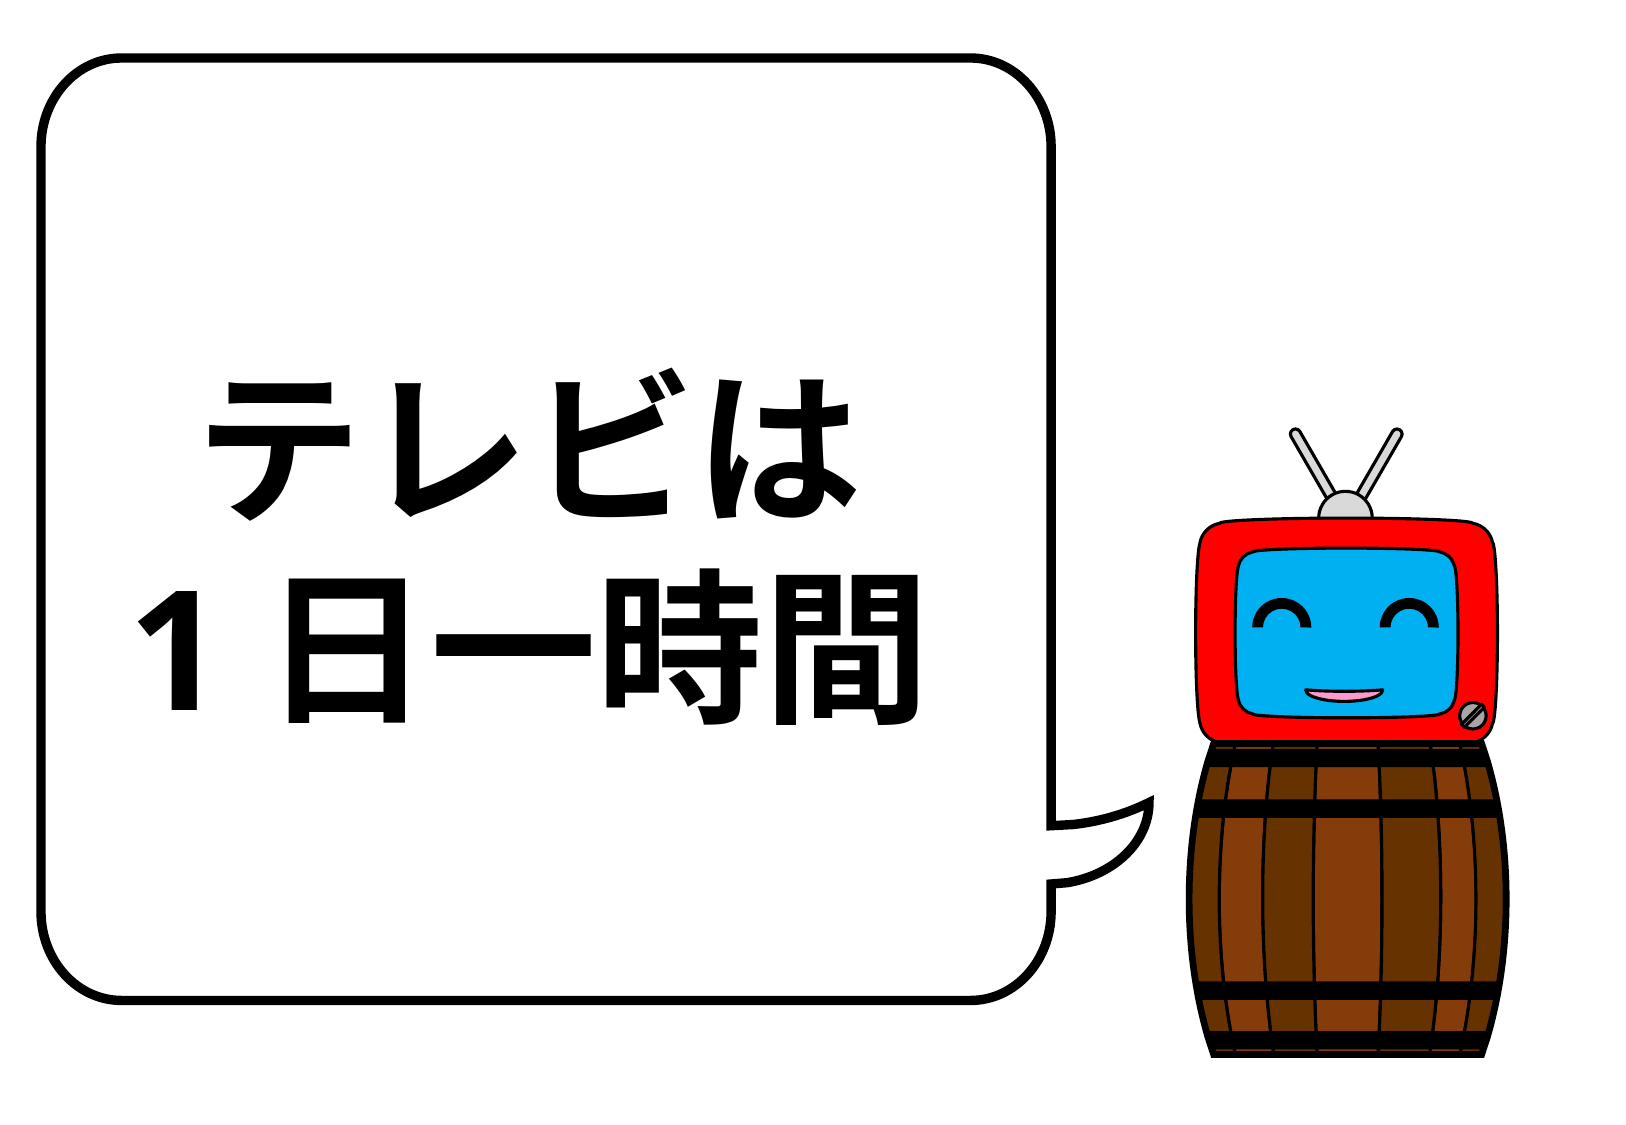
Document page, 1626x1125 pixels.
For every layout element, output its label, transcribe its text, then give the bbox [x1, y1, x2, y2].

text_box テレビは 1日一時間 [113, 335, 946, 751]
text_box [39, 56, 1151, 1002]
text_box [1190, 423, 1505, 1053]
